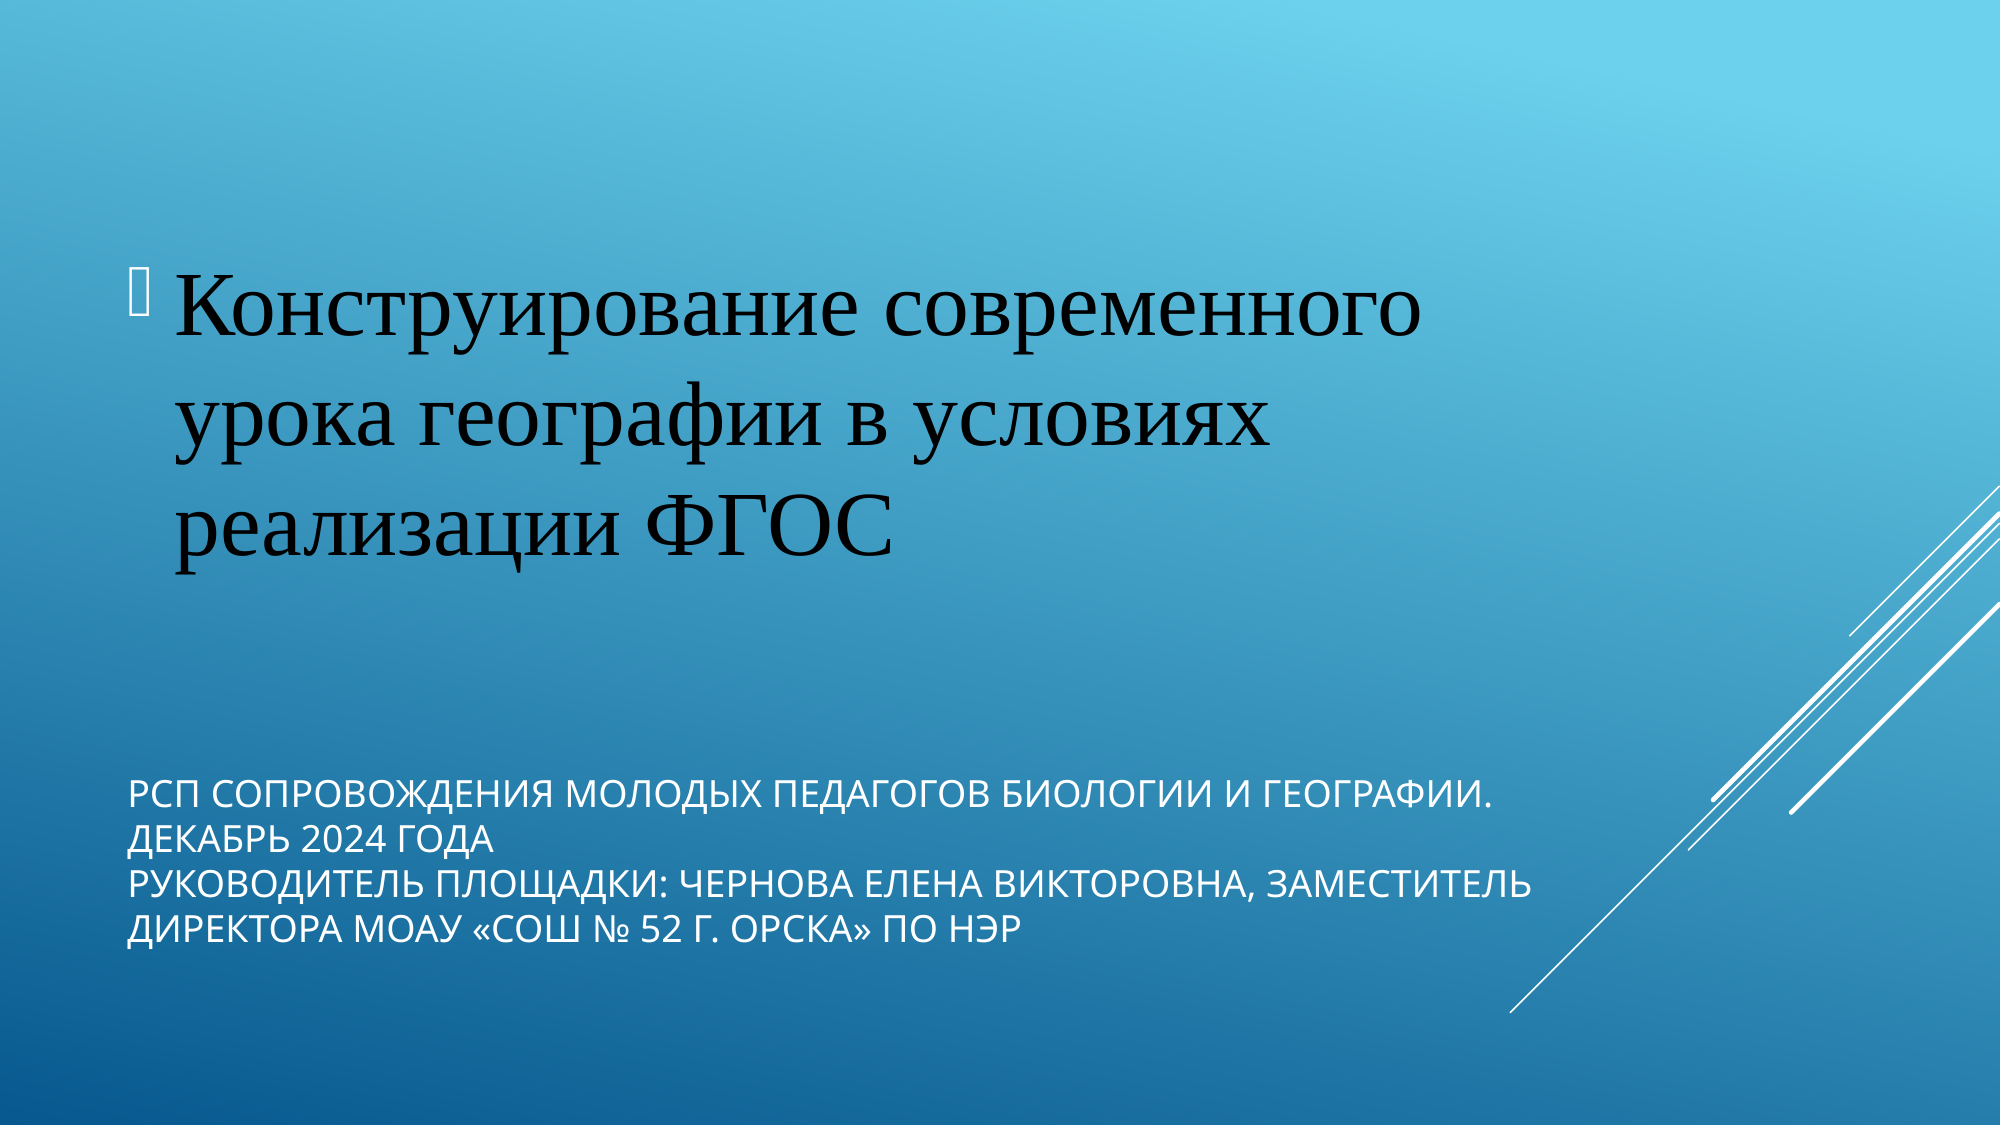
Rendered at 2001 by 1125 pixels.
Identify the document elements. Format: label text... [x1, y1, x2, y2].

list Конструирование современного урока географии в условиях реализации ФГОС [112, 112, 1513, 706]
title РСП сопровождения молодых педагогов биологии и географии. Декабрь 2024 года руководитель площадки: Чернова елена викторовна, заместитель директора моау «сош № 52 г. орска» по нэр [112, 736, 1670, 984]
